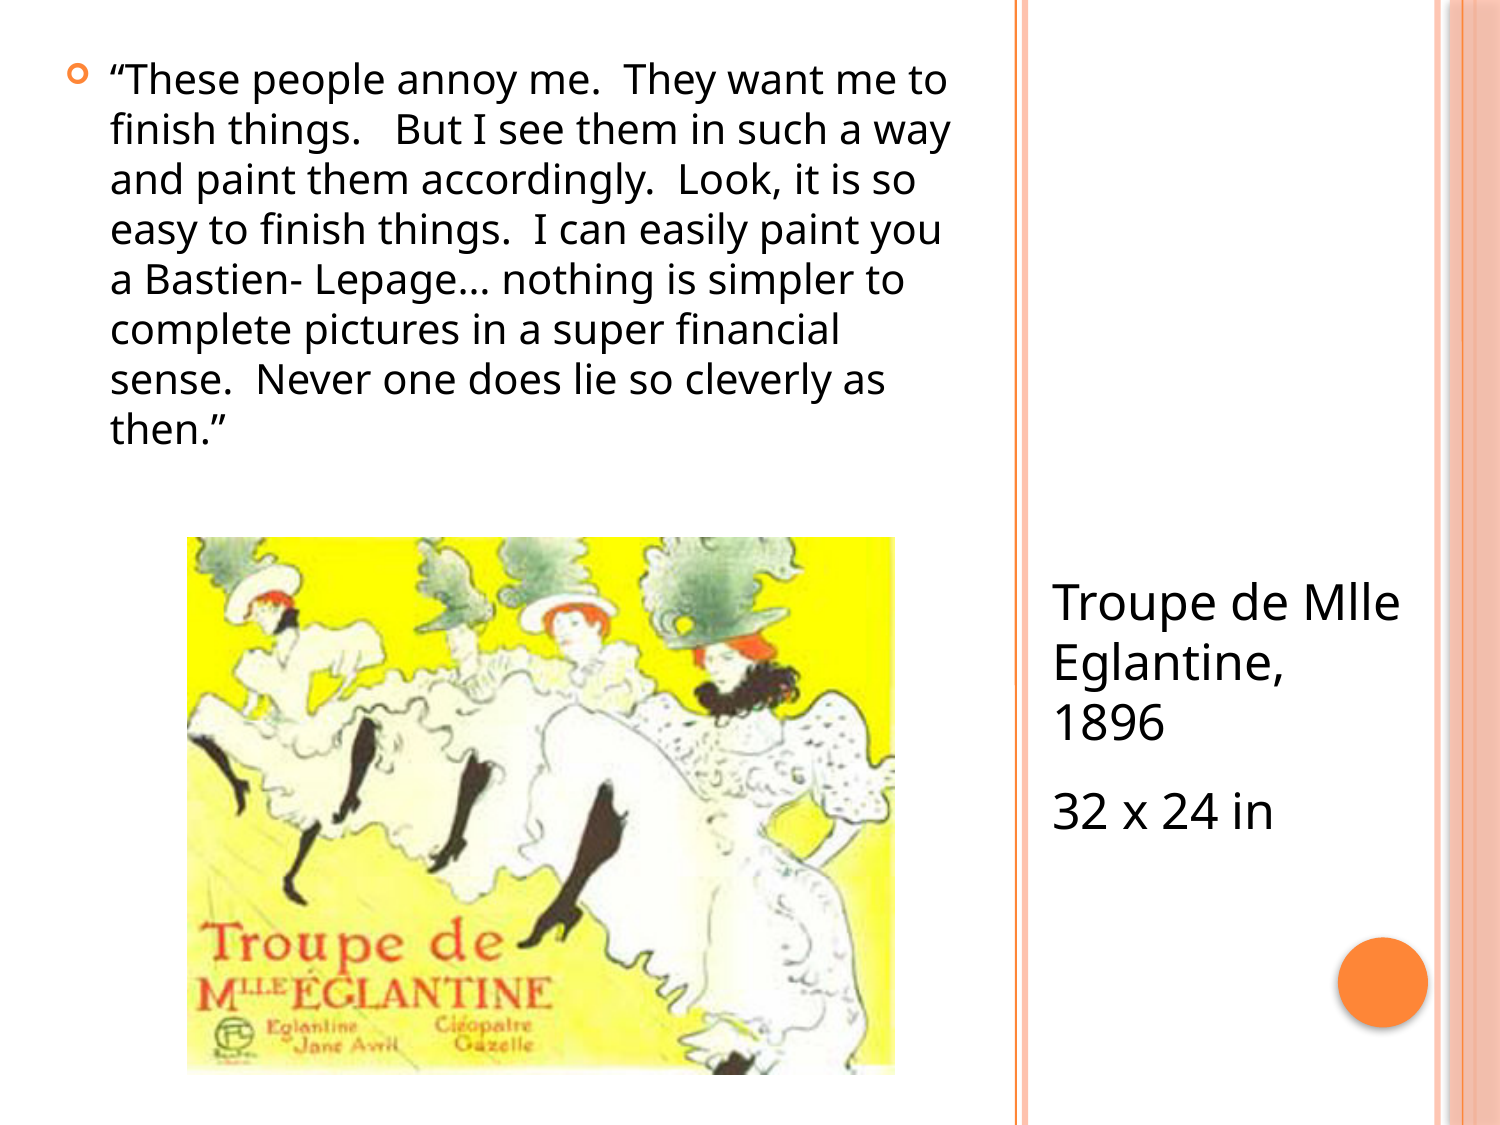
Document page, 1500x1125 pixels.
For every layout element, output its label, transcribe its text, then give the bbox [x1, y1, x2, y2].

list Troupe de Mlle Eglantine, 1896 32 x 24 in [1037, 562, 1425, 1125]
list “These people annoy me. They want me to finish things. But I see them in such a way and paint them accordingly. Look, it is so easy to finish things. I can easily paint you a Bastien- Lepage… nothing is simpler to complete pictures in a super financial sense. Never one does lie so cleverly as then.” [50, 45, 975, 1083]
picture [186, 536, 896, 1076]
